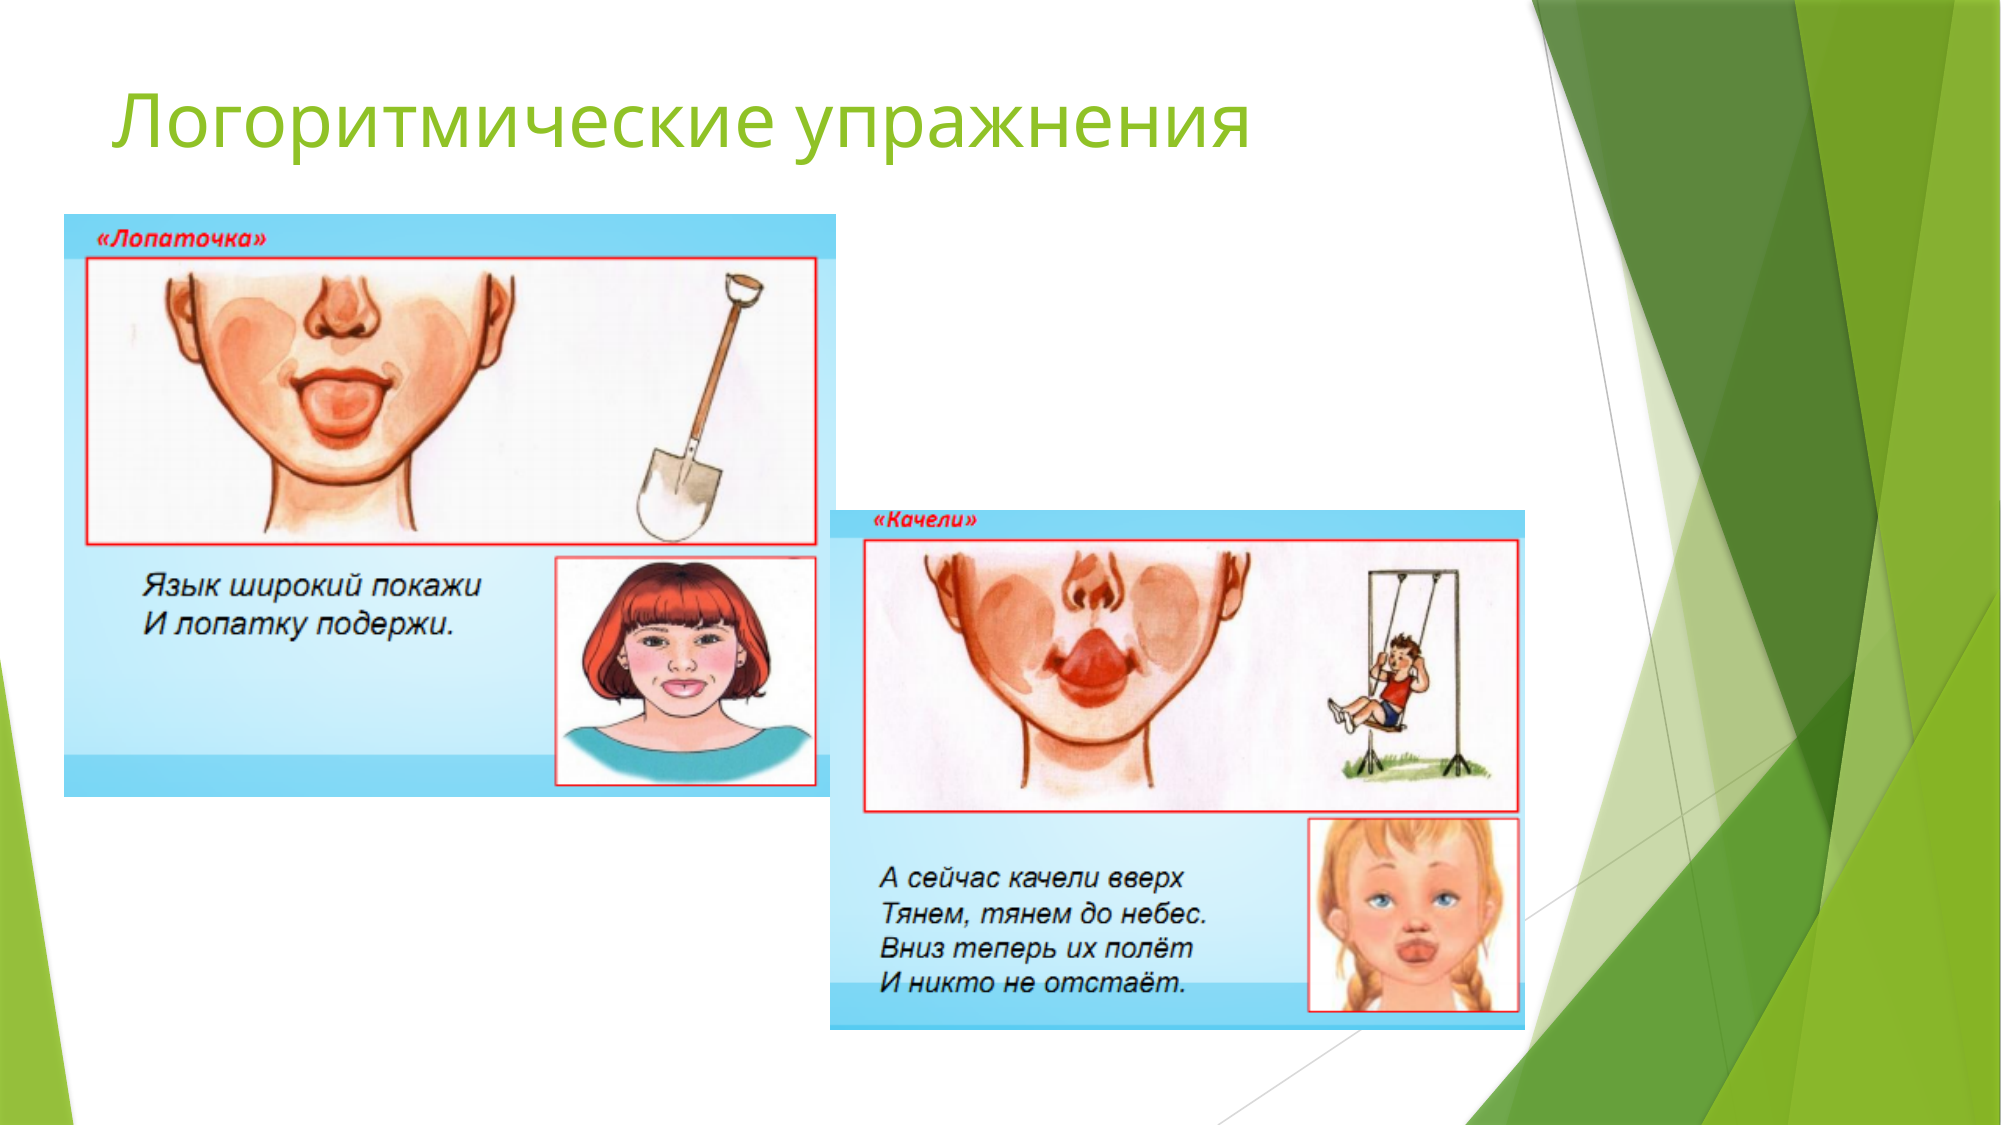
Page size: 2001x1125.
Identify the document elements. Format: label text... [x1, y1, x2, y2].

title Логоритмические упражнения [97, 64, 1411, 254]
picture [64, 213, 1525, 1030]
